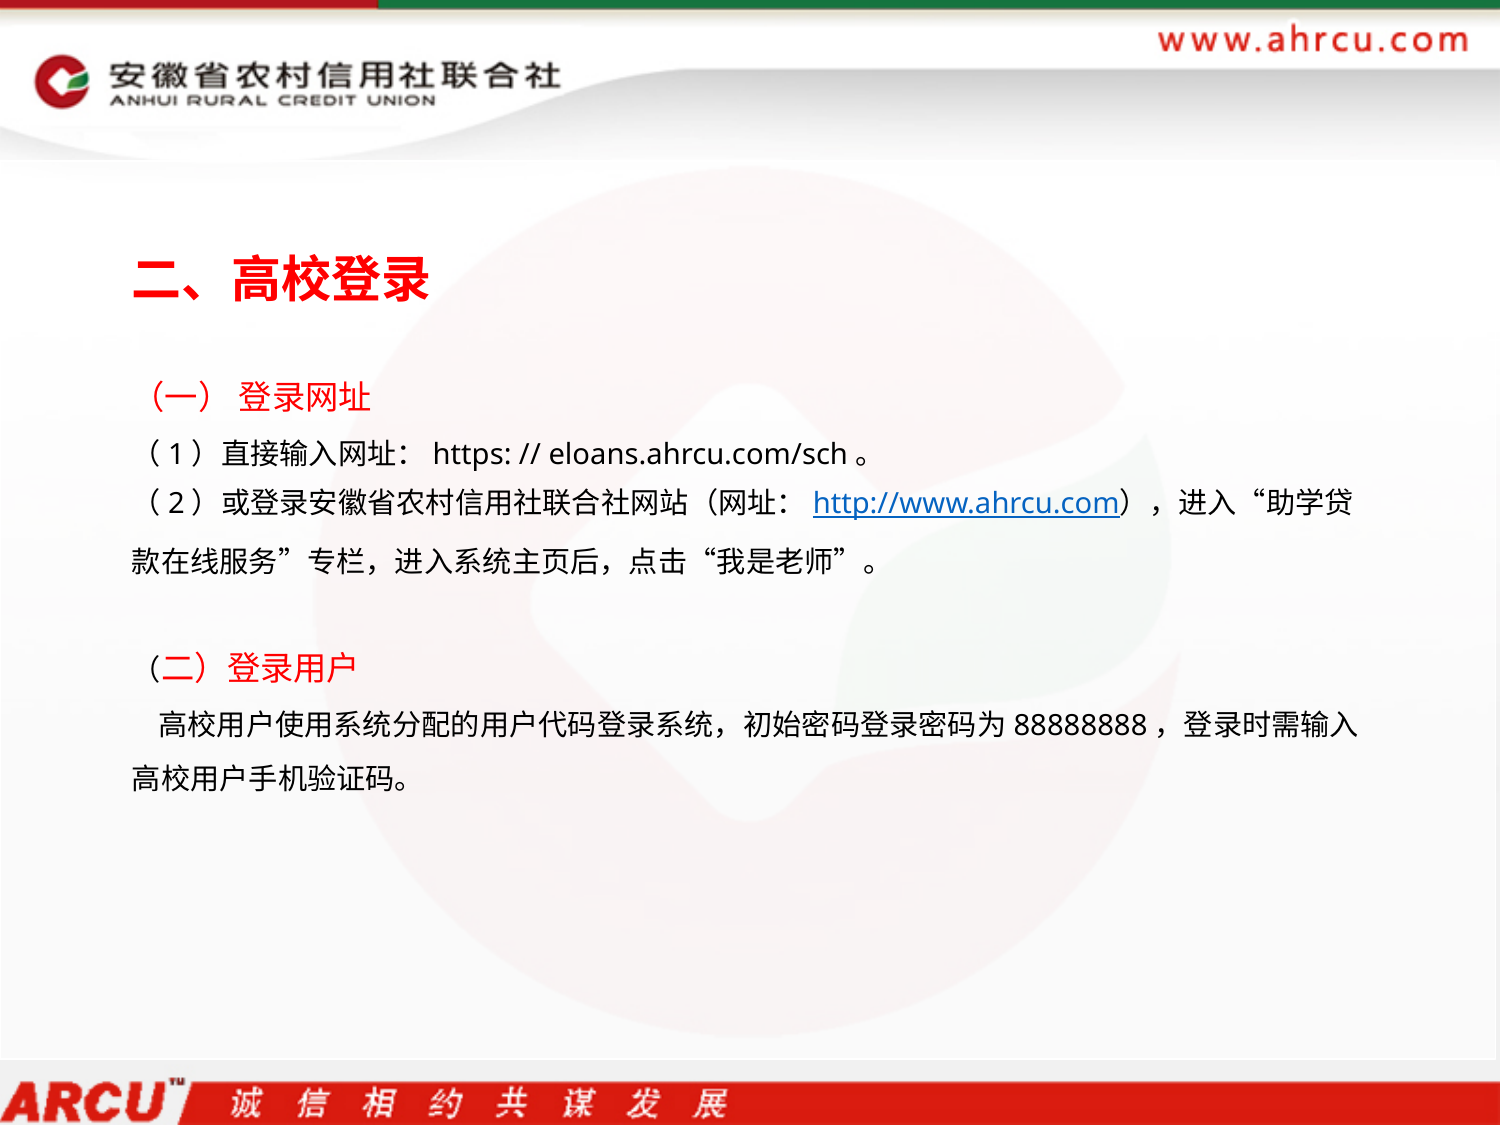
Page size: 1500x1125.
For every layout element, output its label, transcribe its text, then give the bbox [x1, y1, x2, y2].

picture [0, 0, 1500, 1125]
text_box 二、高校登录 （一） 登录网址 （1）直接输入网址：https: // eloans.ahrcu.com/sch。 （2）或登录安徽省农村信用社联合社网站（网址：http://www.ahrcu.com），进入“助学贷款在线服务”专栏，进入系统主页后，点击“我是老师”。 （二）登录用户 高校用户使用系统分配的用户代码登录系统，初始密码登录密码为88888888，登录时需输入高校用户手机验证码。 [117, 246, 1395, 857]
